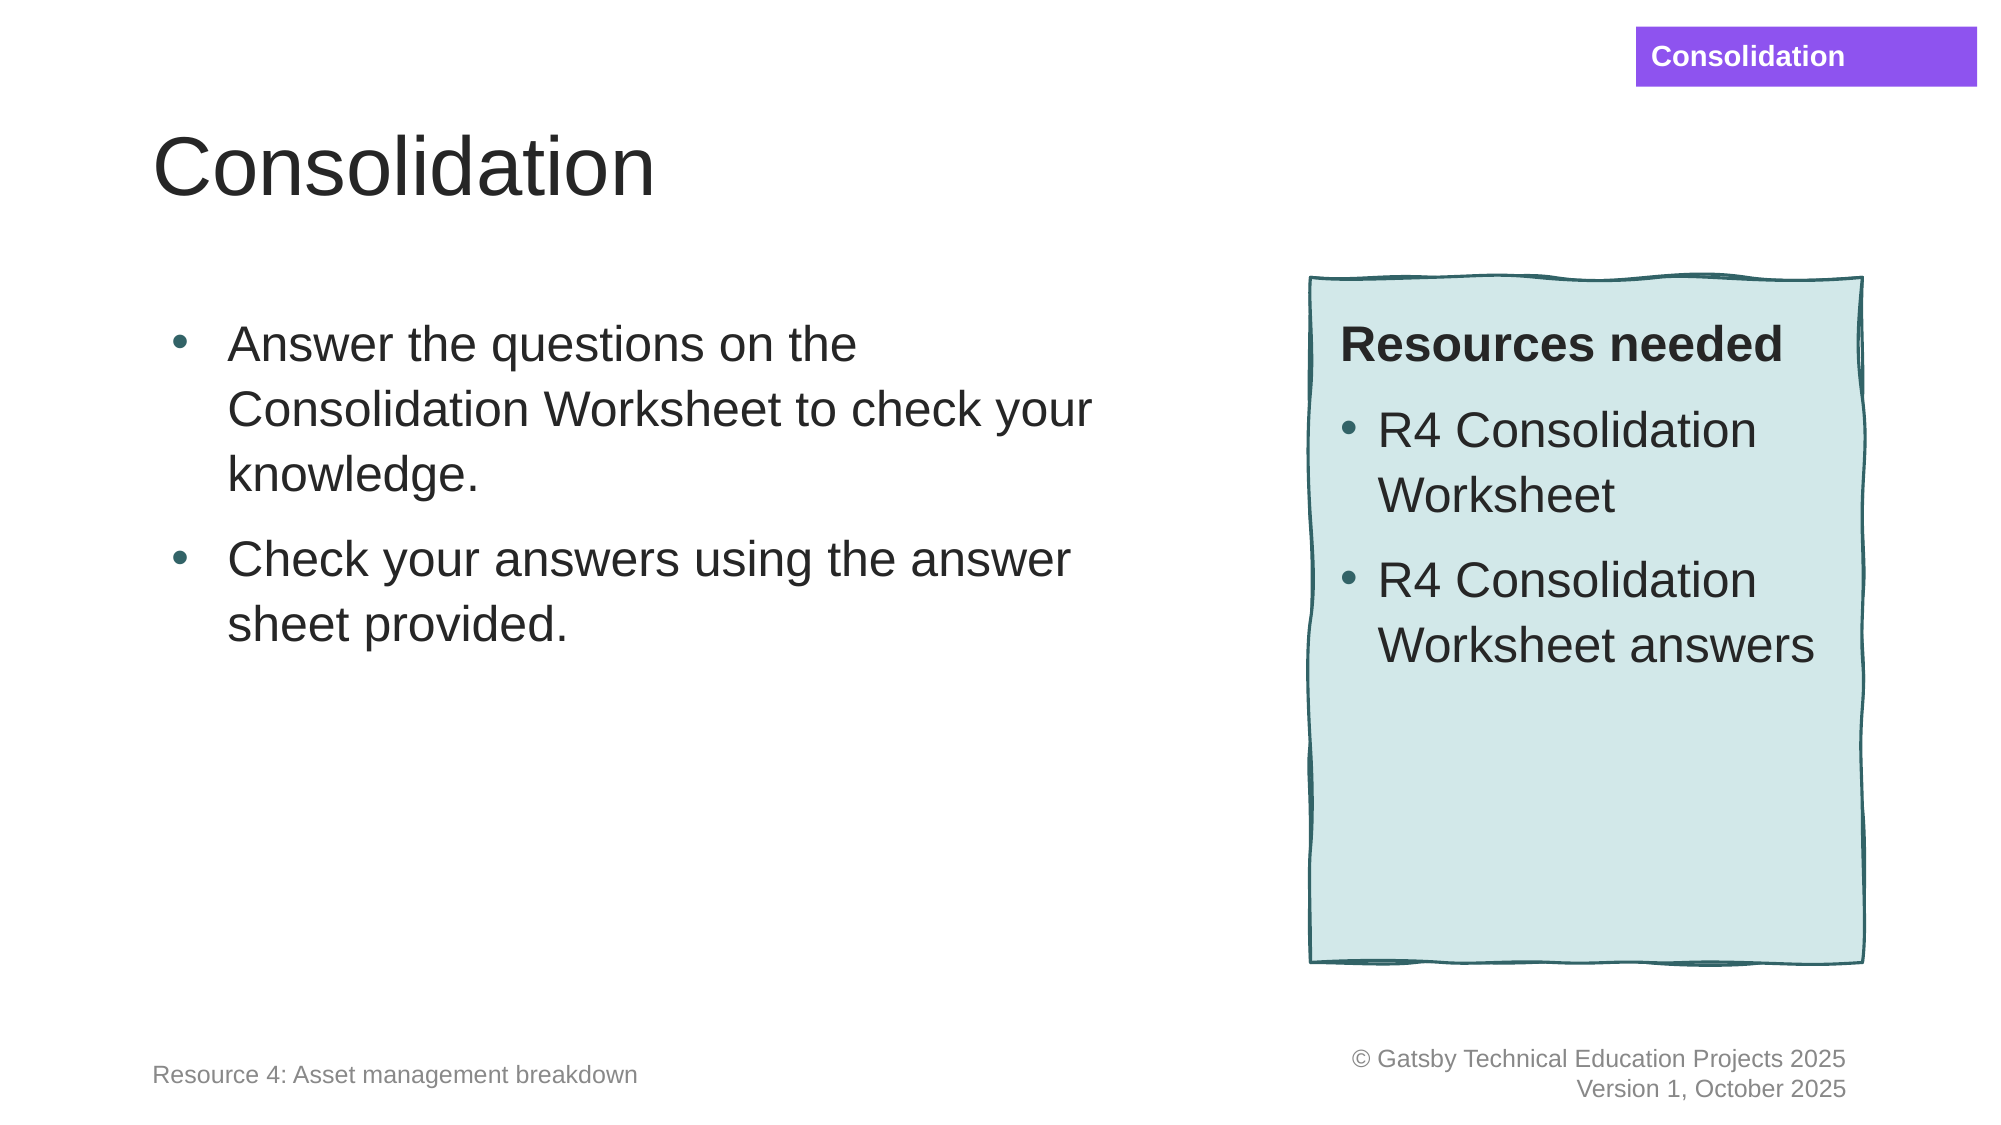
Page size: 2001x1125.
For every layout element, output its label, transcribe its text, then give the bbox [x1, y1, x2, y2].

text_box Resources needed R4 Consolidation Worksheet R4 Consolidation Worksheet answers [1307, 274, 1866, 966]
list Resource 4: Asset management breakdown [137, 1042, 829, 1103]
title Consolidation [137, 59, 1863, 278]
list Consolidation [1634, 24, 1979, 89]
list Answer the questions on the Consolidation Worksheet to check your knowledge. Check your answers using the answer sheet provided. [137, 299, 1188, 1014]
